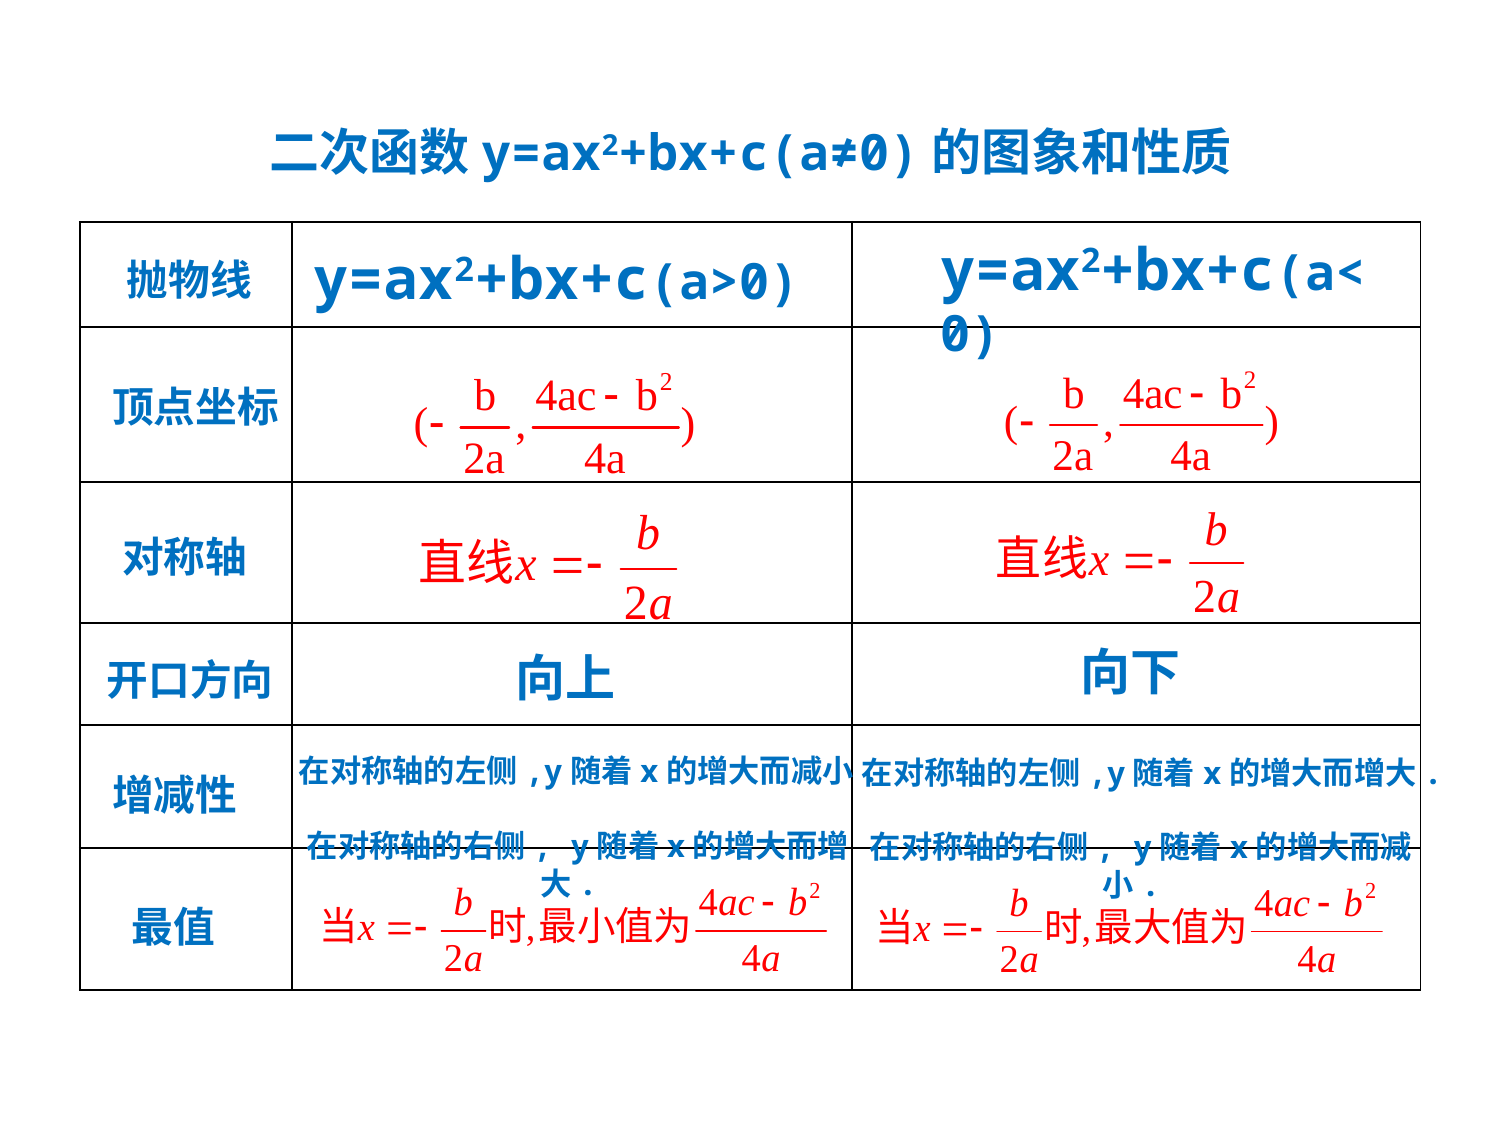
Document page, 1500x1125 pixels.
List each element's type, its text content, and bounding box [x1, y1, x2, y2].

text_box 抛物线 [111, 246, 299, 311]
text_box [407, 360, 701, 481]
text_box y=ax2+bx+c(a<0) [925, 224, 1398, 369]
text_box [317, 871, 831, 978]
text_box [412, 502, 685, 628]
table_cell [81, 849, 291, 989]
table_cell [853, 483, 1420, 622]
table_cell [293, 726, 851, 744]
text_box 二次函数y=ax2+bx+c(a≠0)的图象和性质 [132, 112, 1368, 188]
table_cell [853, 910, 1420, 989]
table_header [853, 223, 1420, 326]
text_box 在对称轴的左侧,y随着x的增大而减小. 在对称轴的右侧, y随着x的增大而增大. [284, 744, 872, 909]
table_cell [81, 328, 291, 481]
table_cell [853, 624, 1420, 724]
table_cell [81, 624, 291, 724]
text_box 开口方向 [91, 646, 376, 712]
text_box 增减性 [97, 761, 284, 827]
text_box y=ax2+bx+c(a>0) [299, 233, 815, 319]
table_cell [293, 328, 851, 481]
table_cell [293, 909, 851, 989]
table_header [81, 223, 291, 326]
text_box 向上 [500, 639, 679, 714]
text_box 对称轴 [107, 522, 339, 588]
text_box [872, 872, 1387, 979]
table_cell [81, 726, 291, 847]
table_cell [293, 483, 851, 622]
text_box 顶点坐标 [97, 372, 379, 438]
table_cell [853, 726, 1420, 745]
table_cell [293, 624, 851, 724]
text_box 向下 [1065, 633, 1275, 708]
table_cell [81, 483, 291, 622]
text_box 在对称轴的左侧,y随着x的增大而增大. 在对称轴的右侧, y随着x的增大而减小. [847, 745, 1435, 910]
table_cell [853, 328, 1420, 481]
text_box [990, 500, 1251, 620]
text_box 最值 [116, 893, 306, 959]
table_header [293, 223, 851, 326]
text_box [998, 359, 1284, 478]
